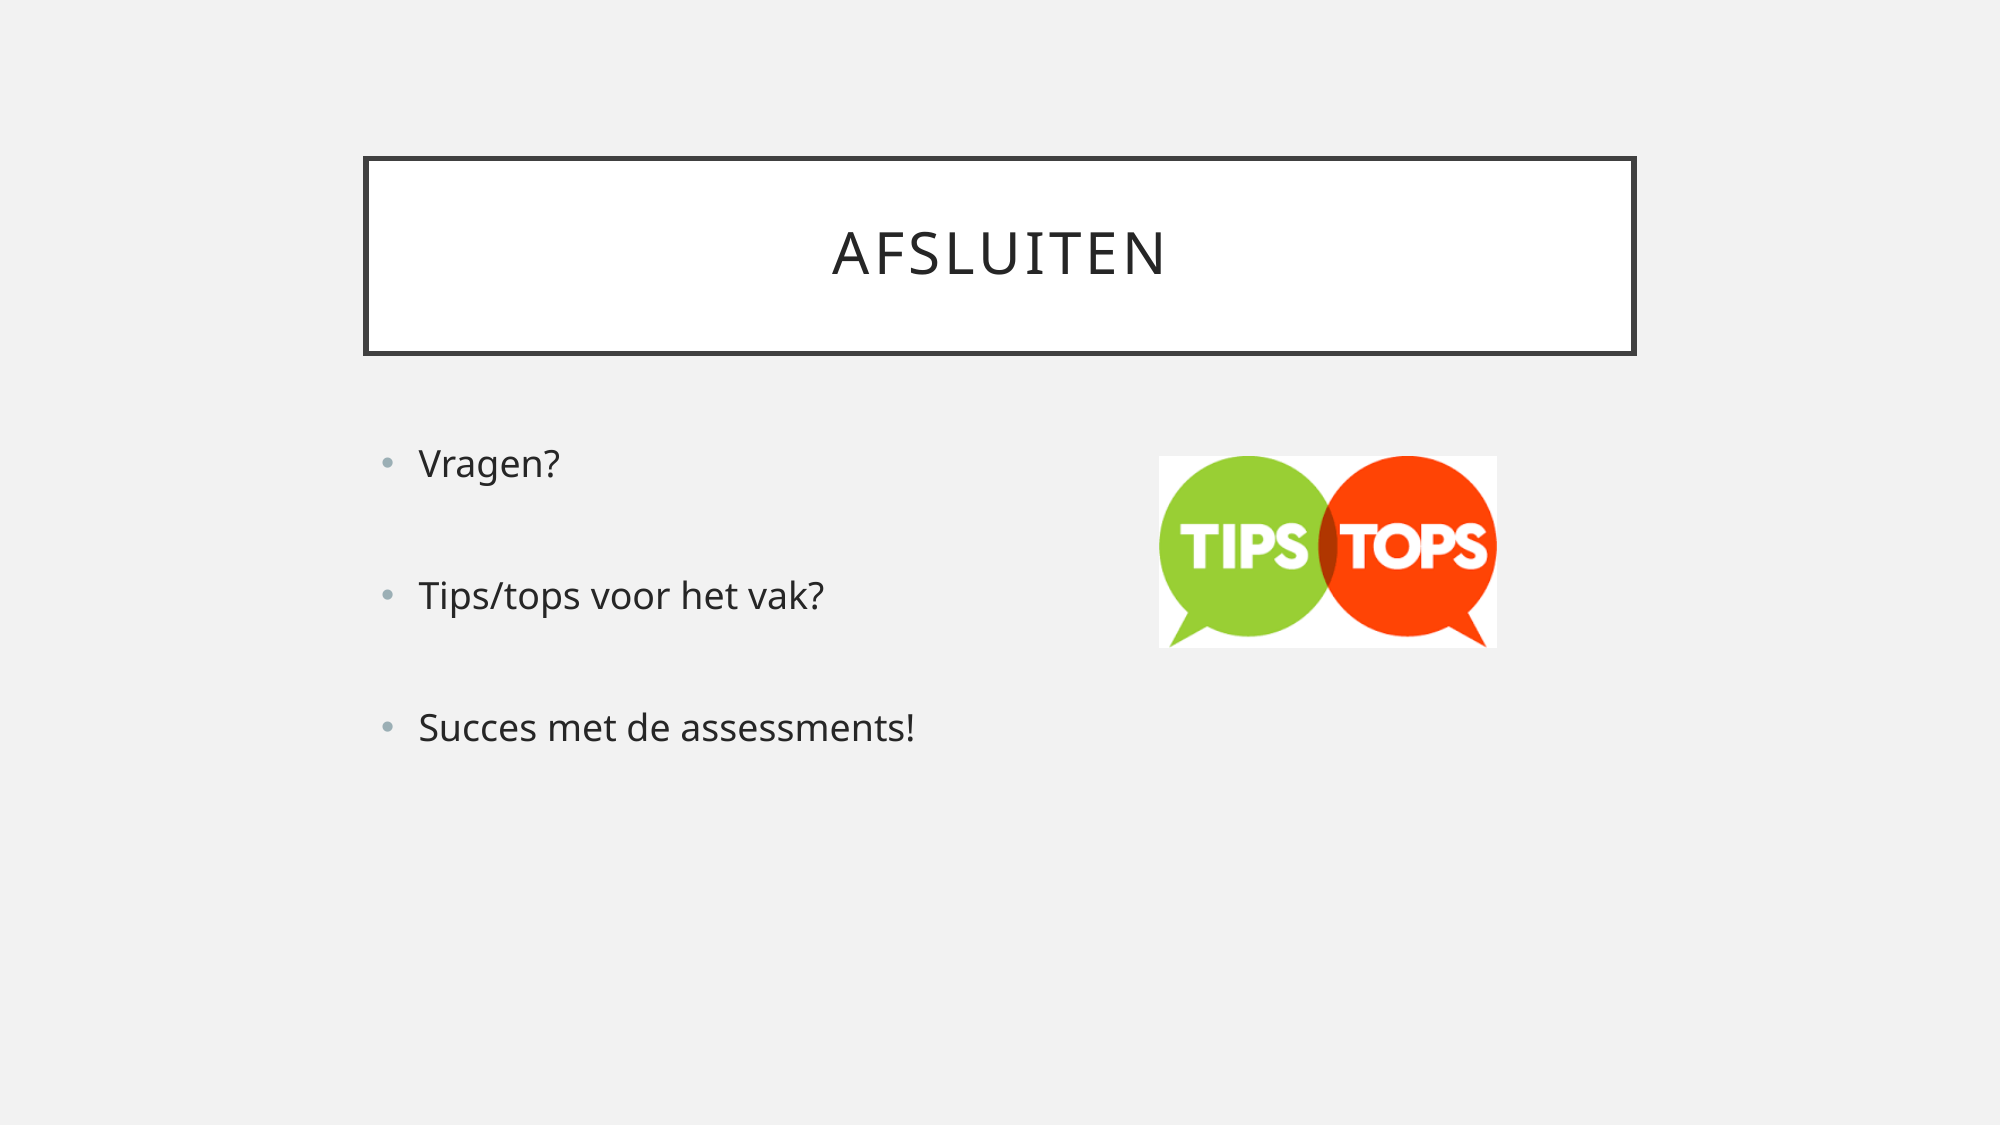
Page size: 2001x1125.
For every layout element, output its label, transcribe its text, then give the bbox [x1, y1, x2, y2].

title afsluiten [363, 156, 1637, 356]
picture [1158, 456, 1497, 648]
list Vragen? Tips/tops voor het vak? Succes met de assessments! [366, 432, 1634, 942]
